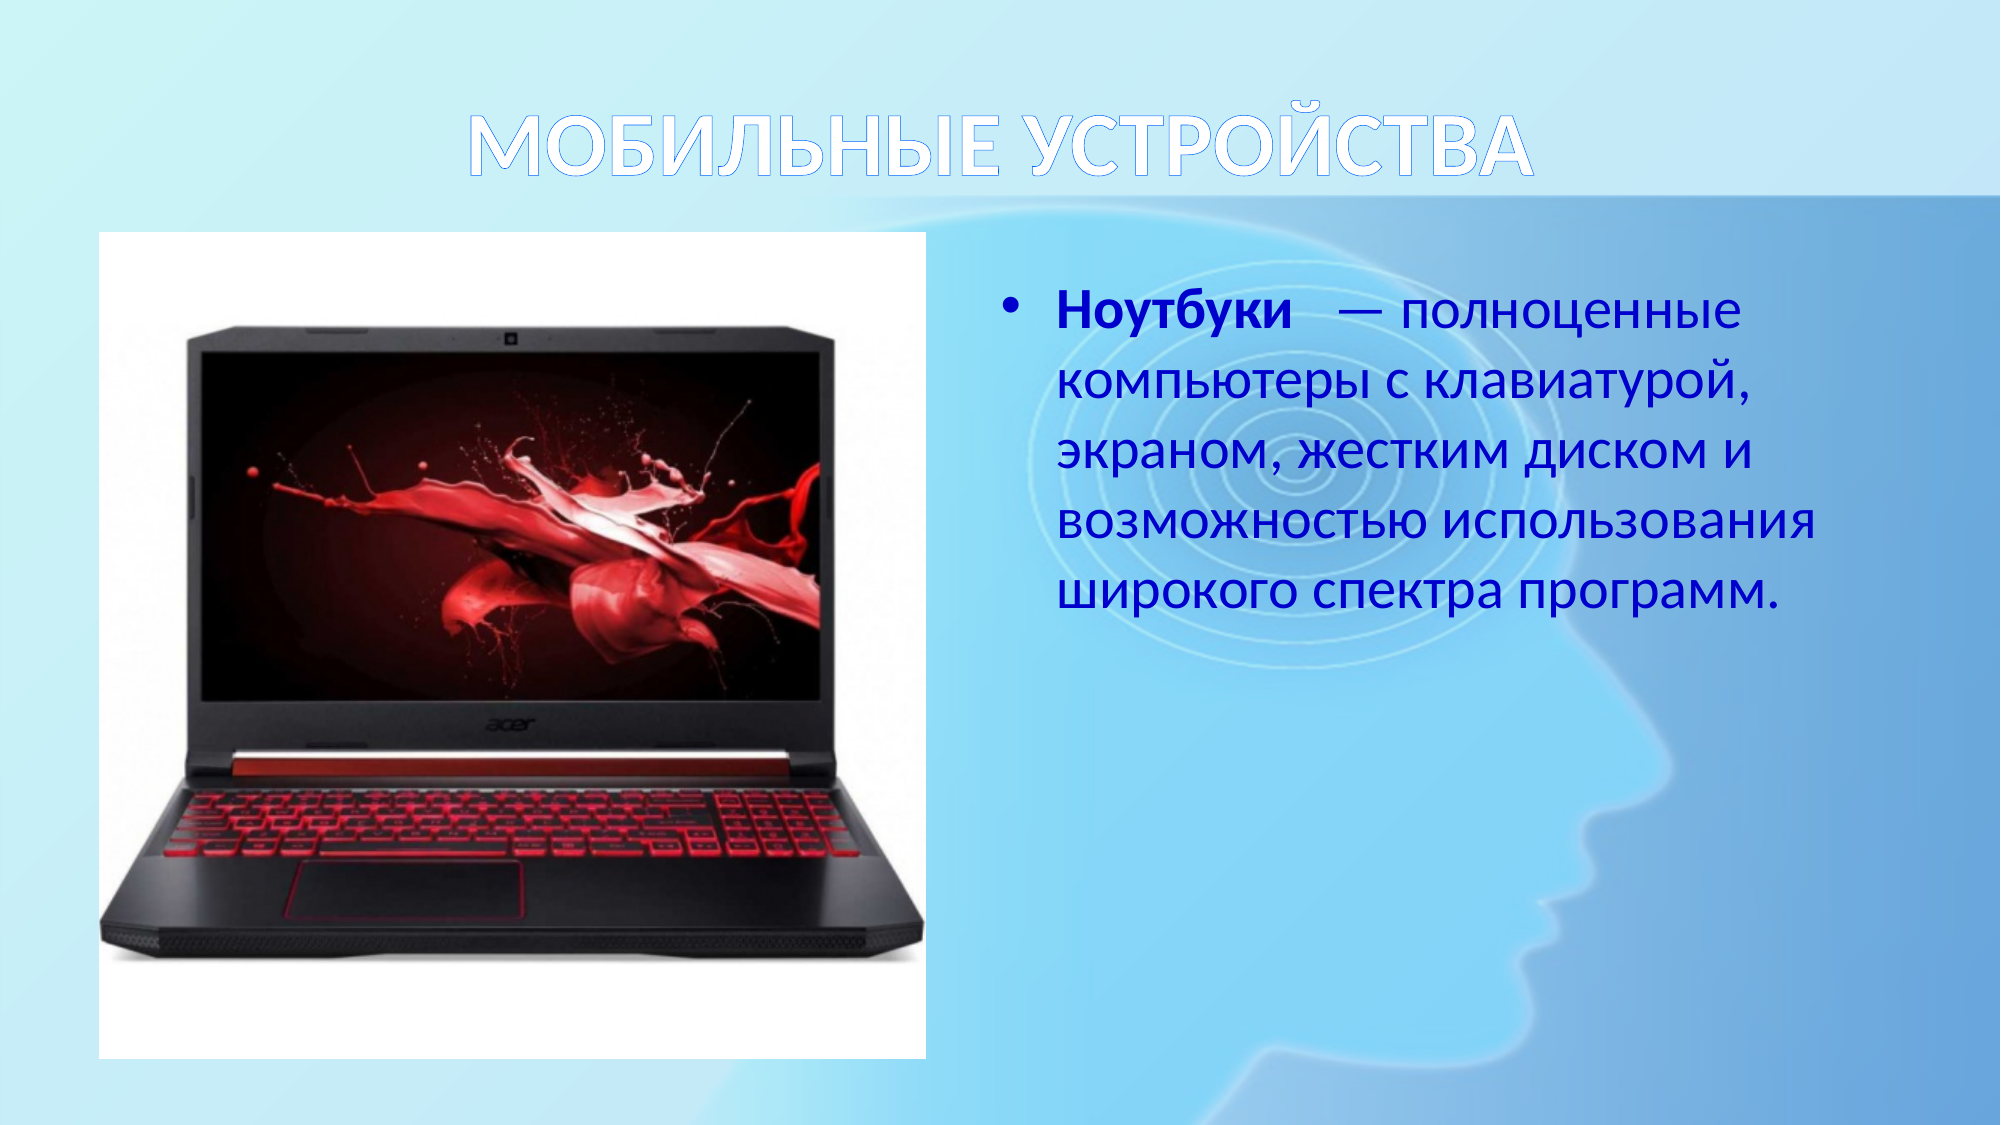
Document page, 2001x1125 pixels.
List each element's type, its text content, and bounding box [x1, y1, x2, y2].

picture [0, 0, 2000, 1125]
list Ноутбуки — полноценные компьютеры с клавиатурой, экраном, жестким диском и возможностью использования широкого спектра программ. [985, 262, 1900, 1005]
title МОБИЛЬНЫЕ УСТРОЙСТВА [99, 45, 1900, 233]
